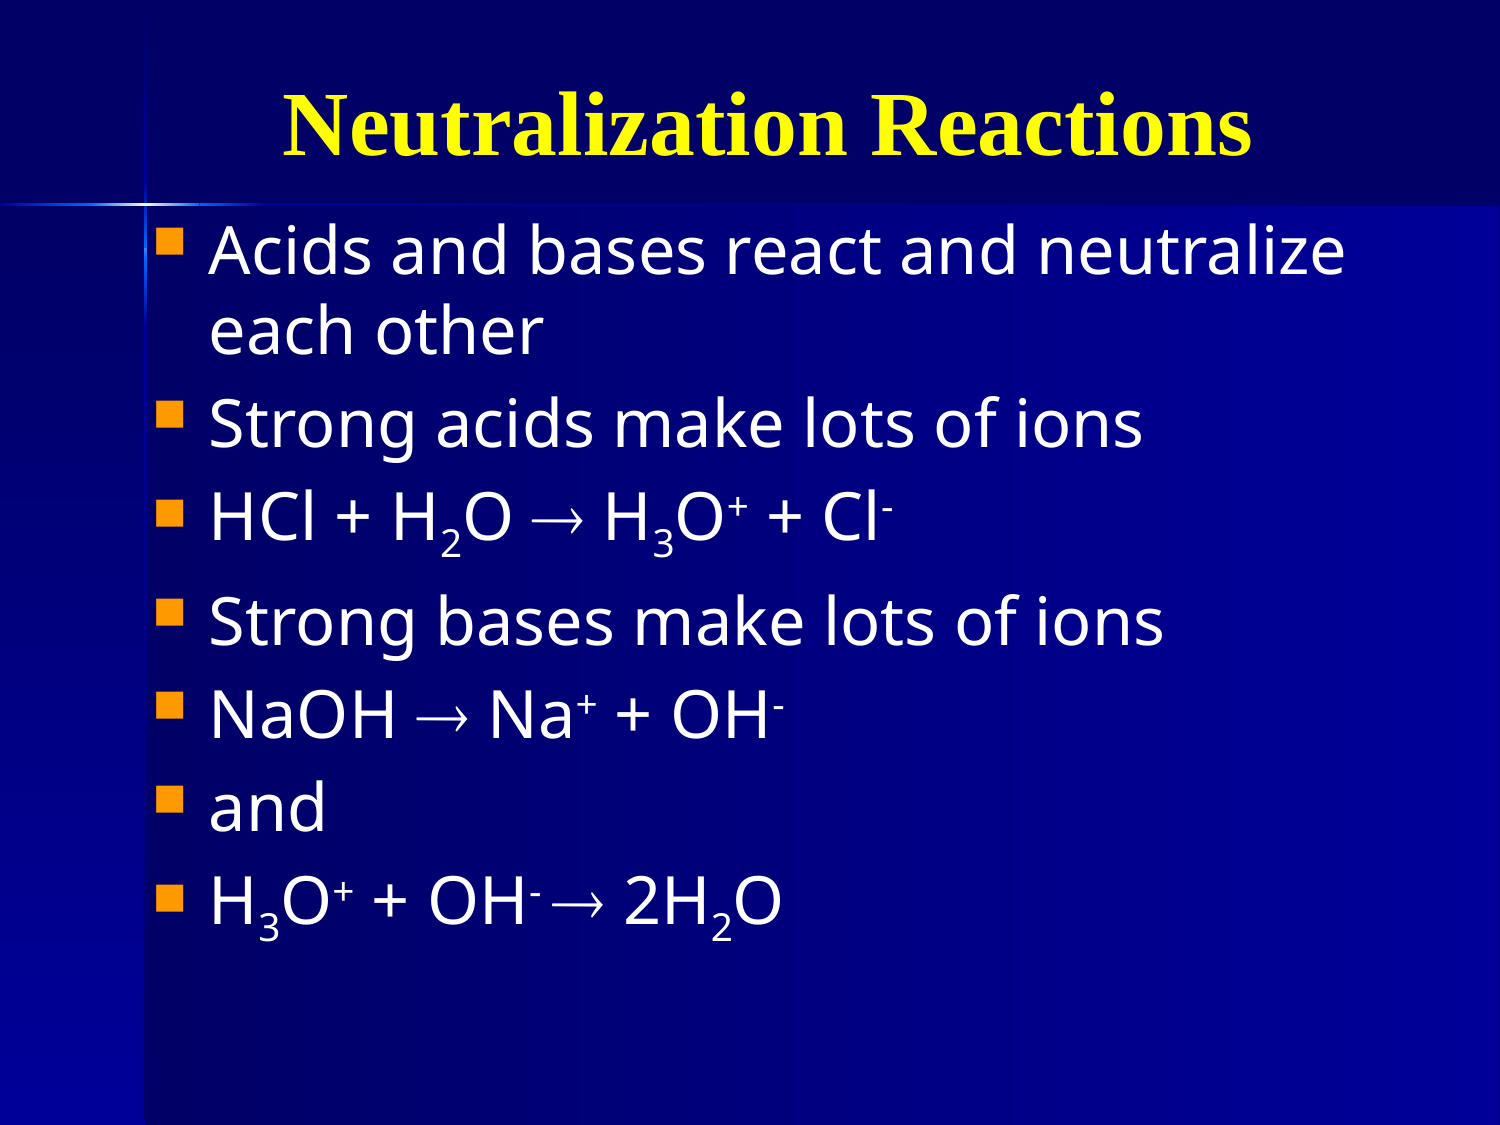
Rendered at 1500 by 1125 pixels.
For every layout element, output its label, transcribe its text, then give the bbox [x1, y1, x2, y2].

title Neutralization Reactions [149, 49, 1388, 188]
list Acids and bases react and neutralize each other Strong acids make lots of ions HCl + H2O  H3O+ + Cl- Strong bases make lots of ions NaOH  Na+ + OH- and H3O+ + OH-  2H2O [137, 199, 1413, 1001]
